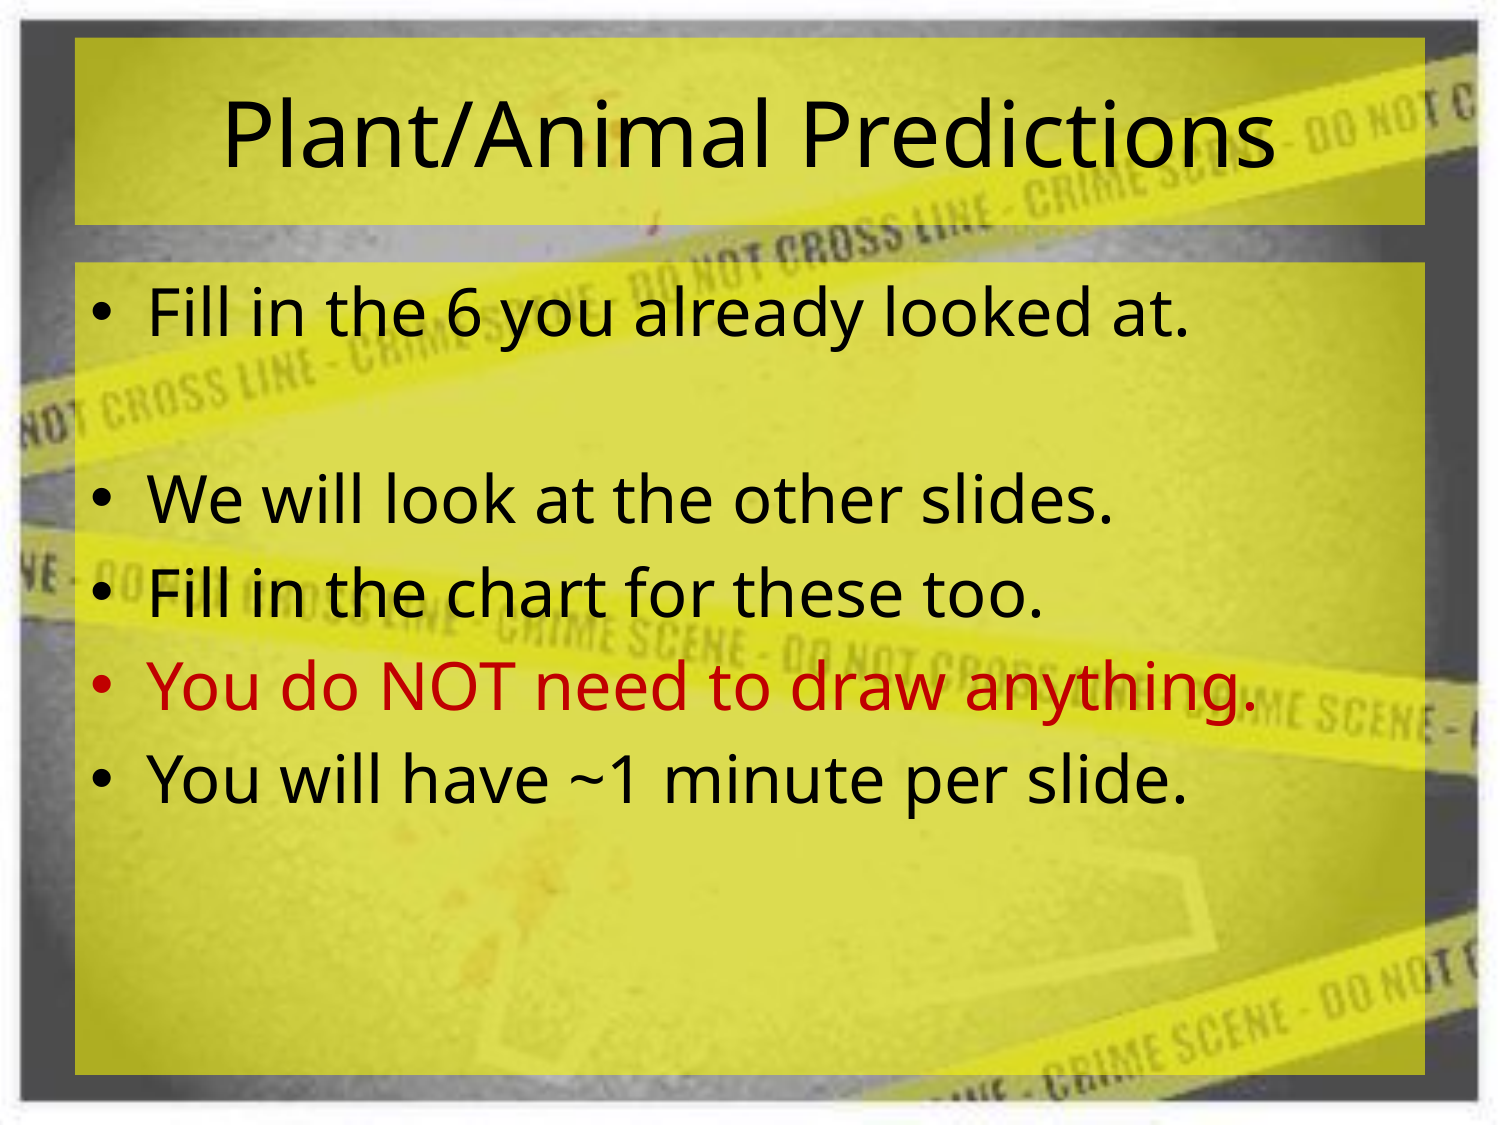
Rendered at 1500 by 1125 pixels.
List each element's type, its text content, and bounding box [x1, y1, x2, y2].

list Fill in the 6 you already looked at. We will look at the other slides. Fill in the chart for these too. You do NOT need to draw anything. You will have ~1 minute per slide. [75, 262, 1425, 1075]
text_box Plant/Animal Predictions [74, 37, 1425, 225]
picture [0, 0, 1500, 1125]
